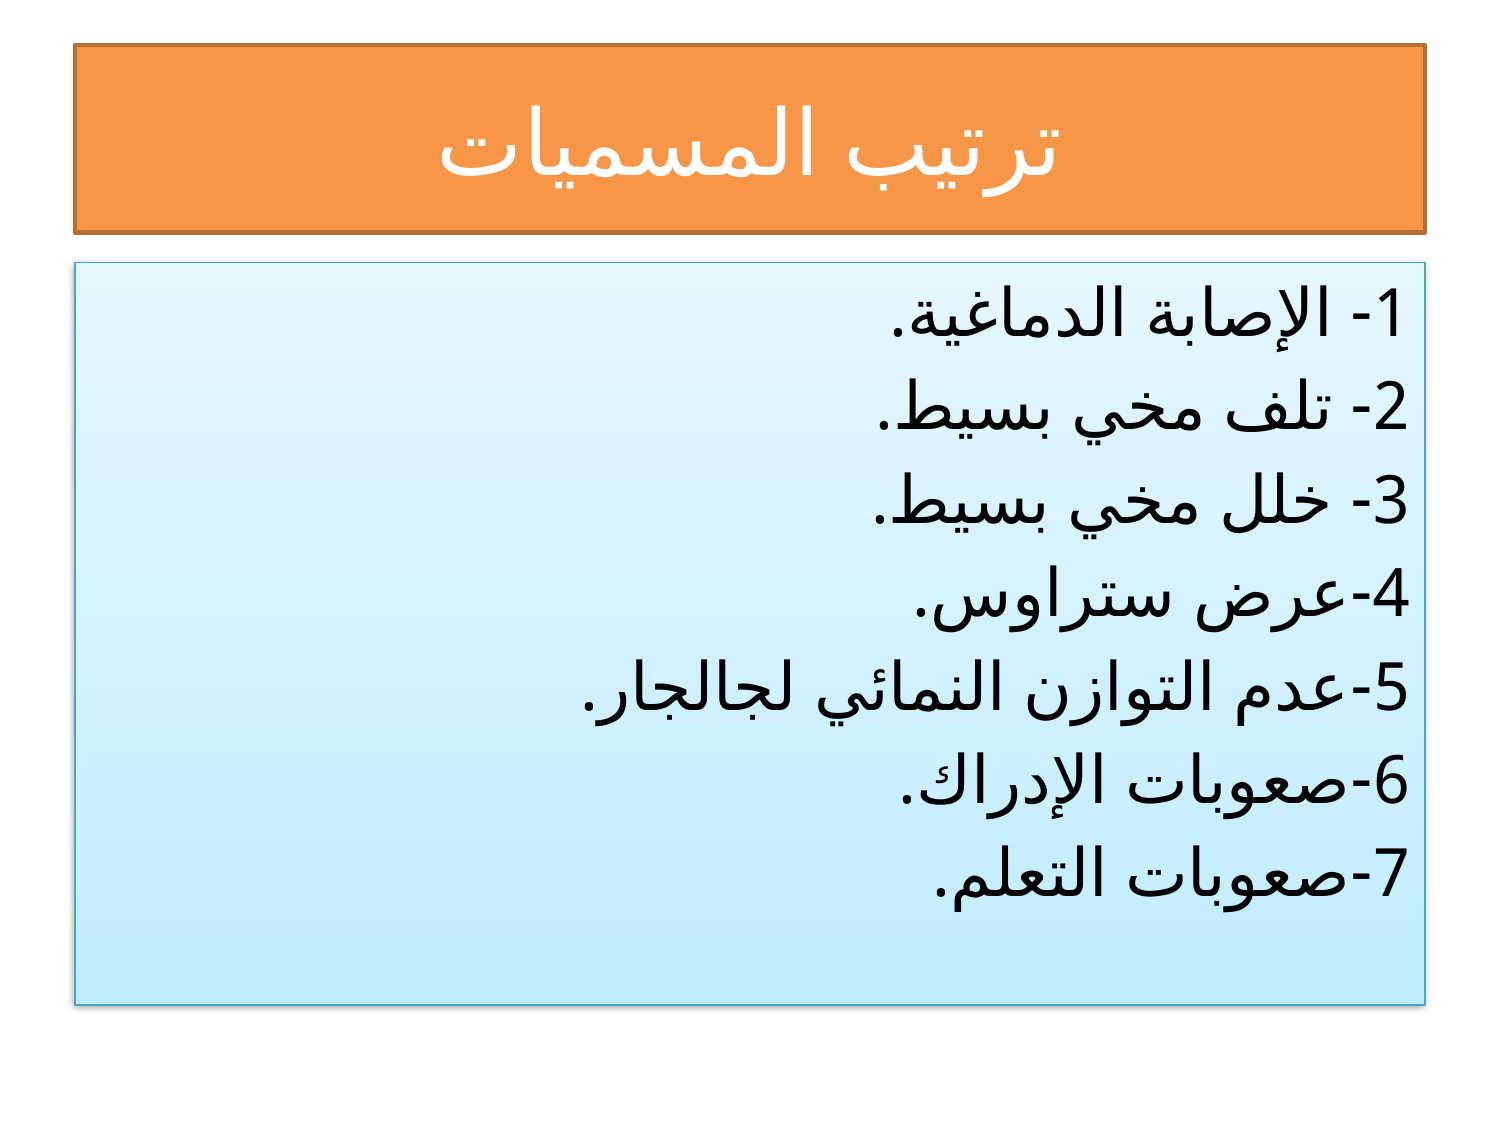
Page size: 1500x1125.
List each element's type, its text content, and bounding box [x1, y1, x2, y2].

title ترتيب المسميات [73, 43, 1427, 235]
list 1- الإصابة الدماغية. 2- تلف مخي بسيط. 3- خلل مخي بسيط. 4-عرض ستراوس. 5-عدم التوازن النمائي لجالجار. 6-صعوبات الإدراك. 7-صعوبات التعلم. [74, 262, 1426, 1006]
